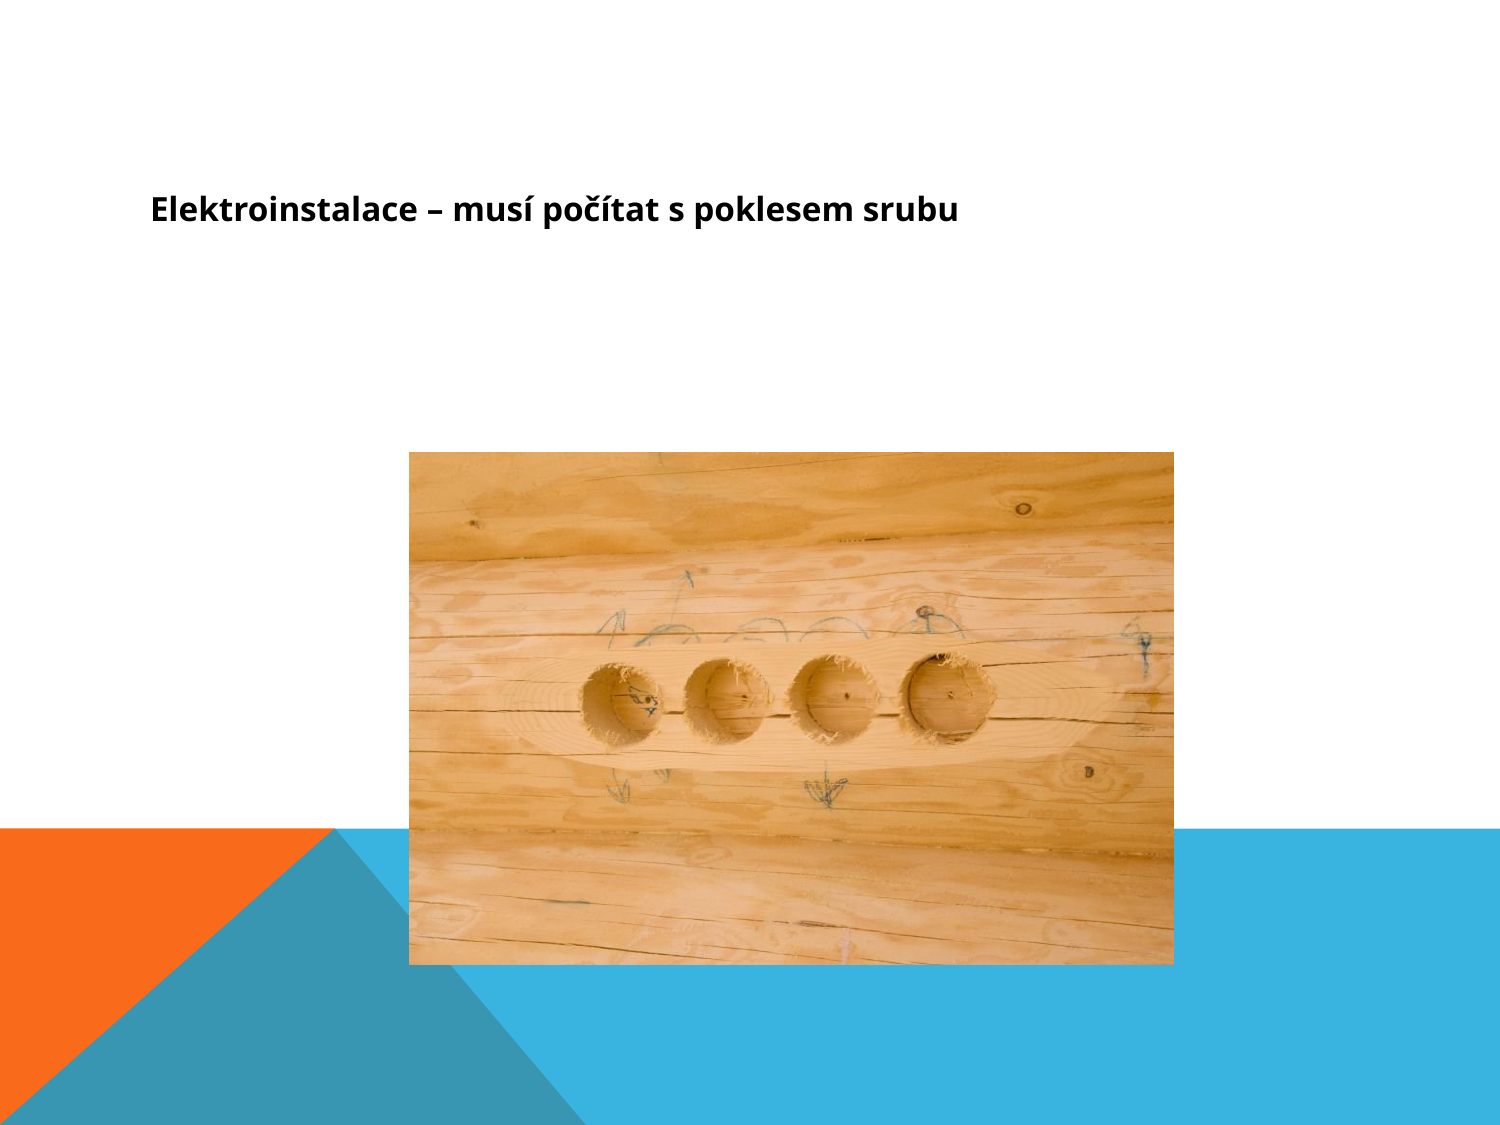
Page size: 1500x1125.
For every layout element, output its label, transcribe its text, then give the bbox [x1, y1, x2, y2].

list Elektroinstalace – musí počítat s poklesem srubu [135, 180, 1369, 768]
picture [408, 452, 1174, 965]
